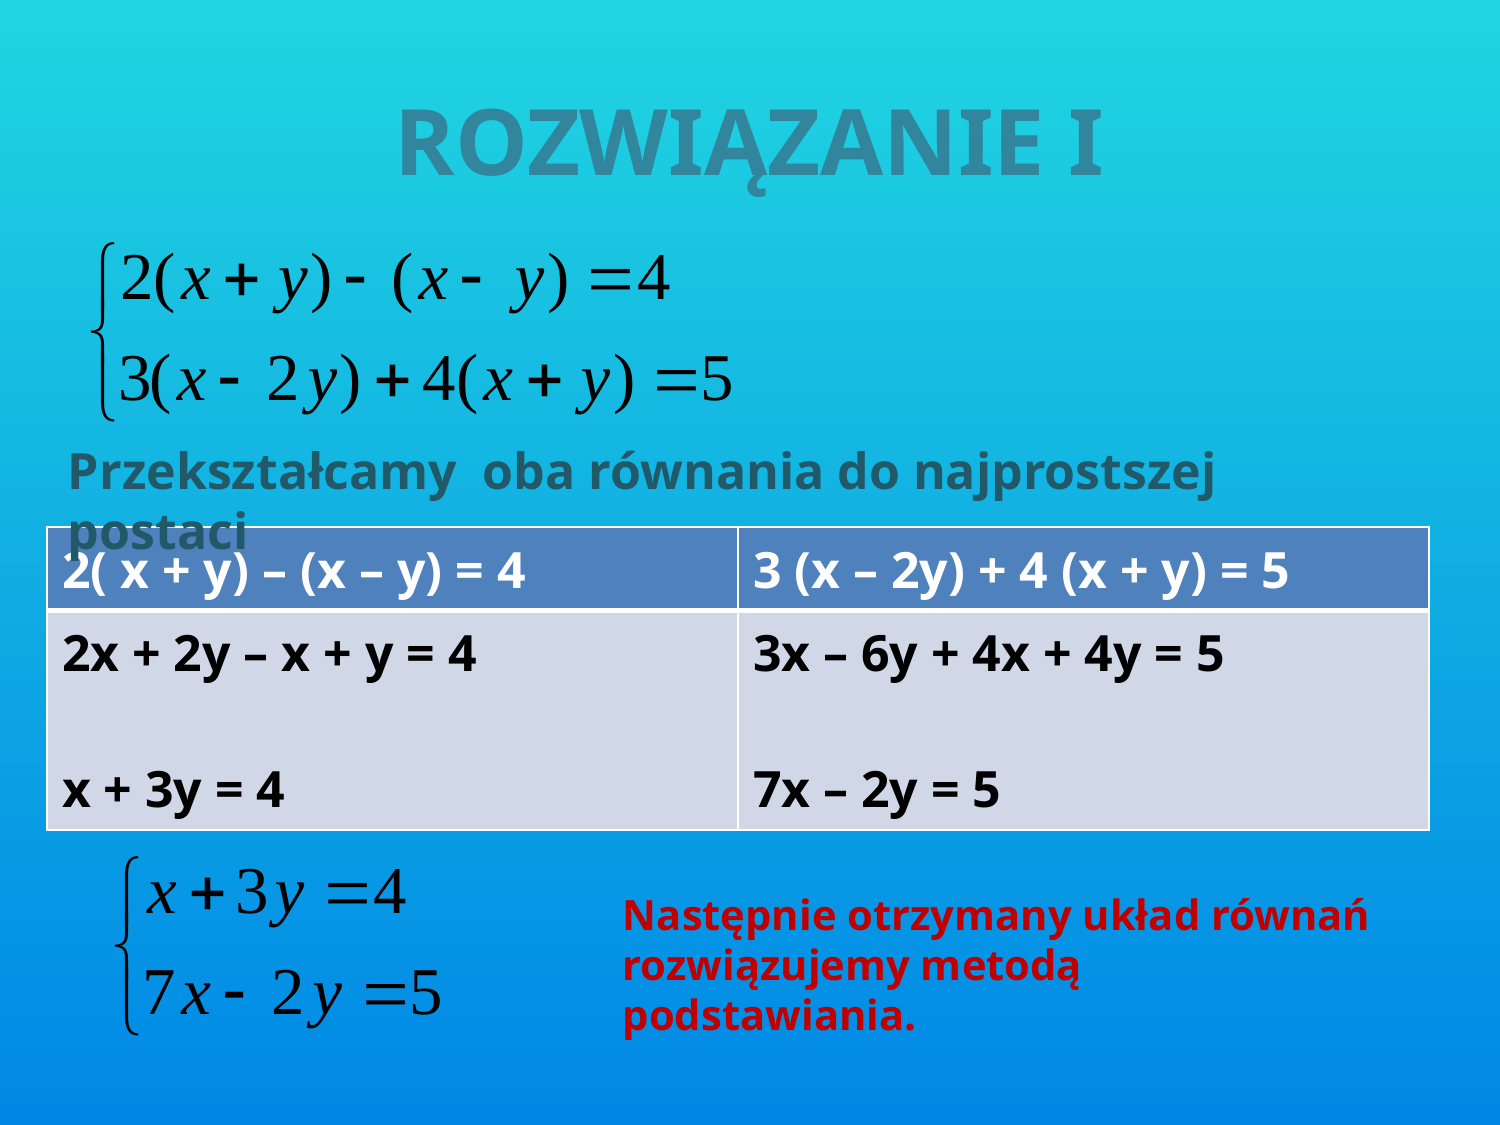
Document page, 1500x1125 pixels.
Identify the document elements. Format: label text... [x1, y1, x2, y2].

table_cell 2x + 2y – x + y = 4 x + 3y = 4 [48, 613, 737, 829]
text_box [100, 845, 452, 1047]
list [76, 231, 747, 433]
table_cell 3x – 6y + 4x + 4y = 5 7x – 2y = 5 [739, 613, 1428, 829]
text_box Przekształcamy oba równania do najprostszej postaci [53, 432, 1424, 568]
table_header 2( x + y) – (x – y) = 4 [48, 528, 737, 608]
title ROZWIĄZANIE I [75, 45, 1425, 233]
table_header 3 (x – 2y) + 4 (x + y) = 5 [739, 528, 1428, 608]
text_box Następnie otrzymany układ równań rozwiązujemy metodą podstawiania. [608, 881, 1412, 1047]
